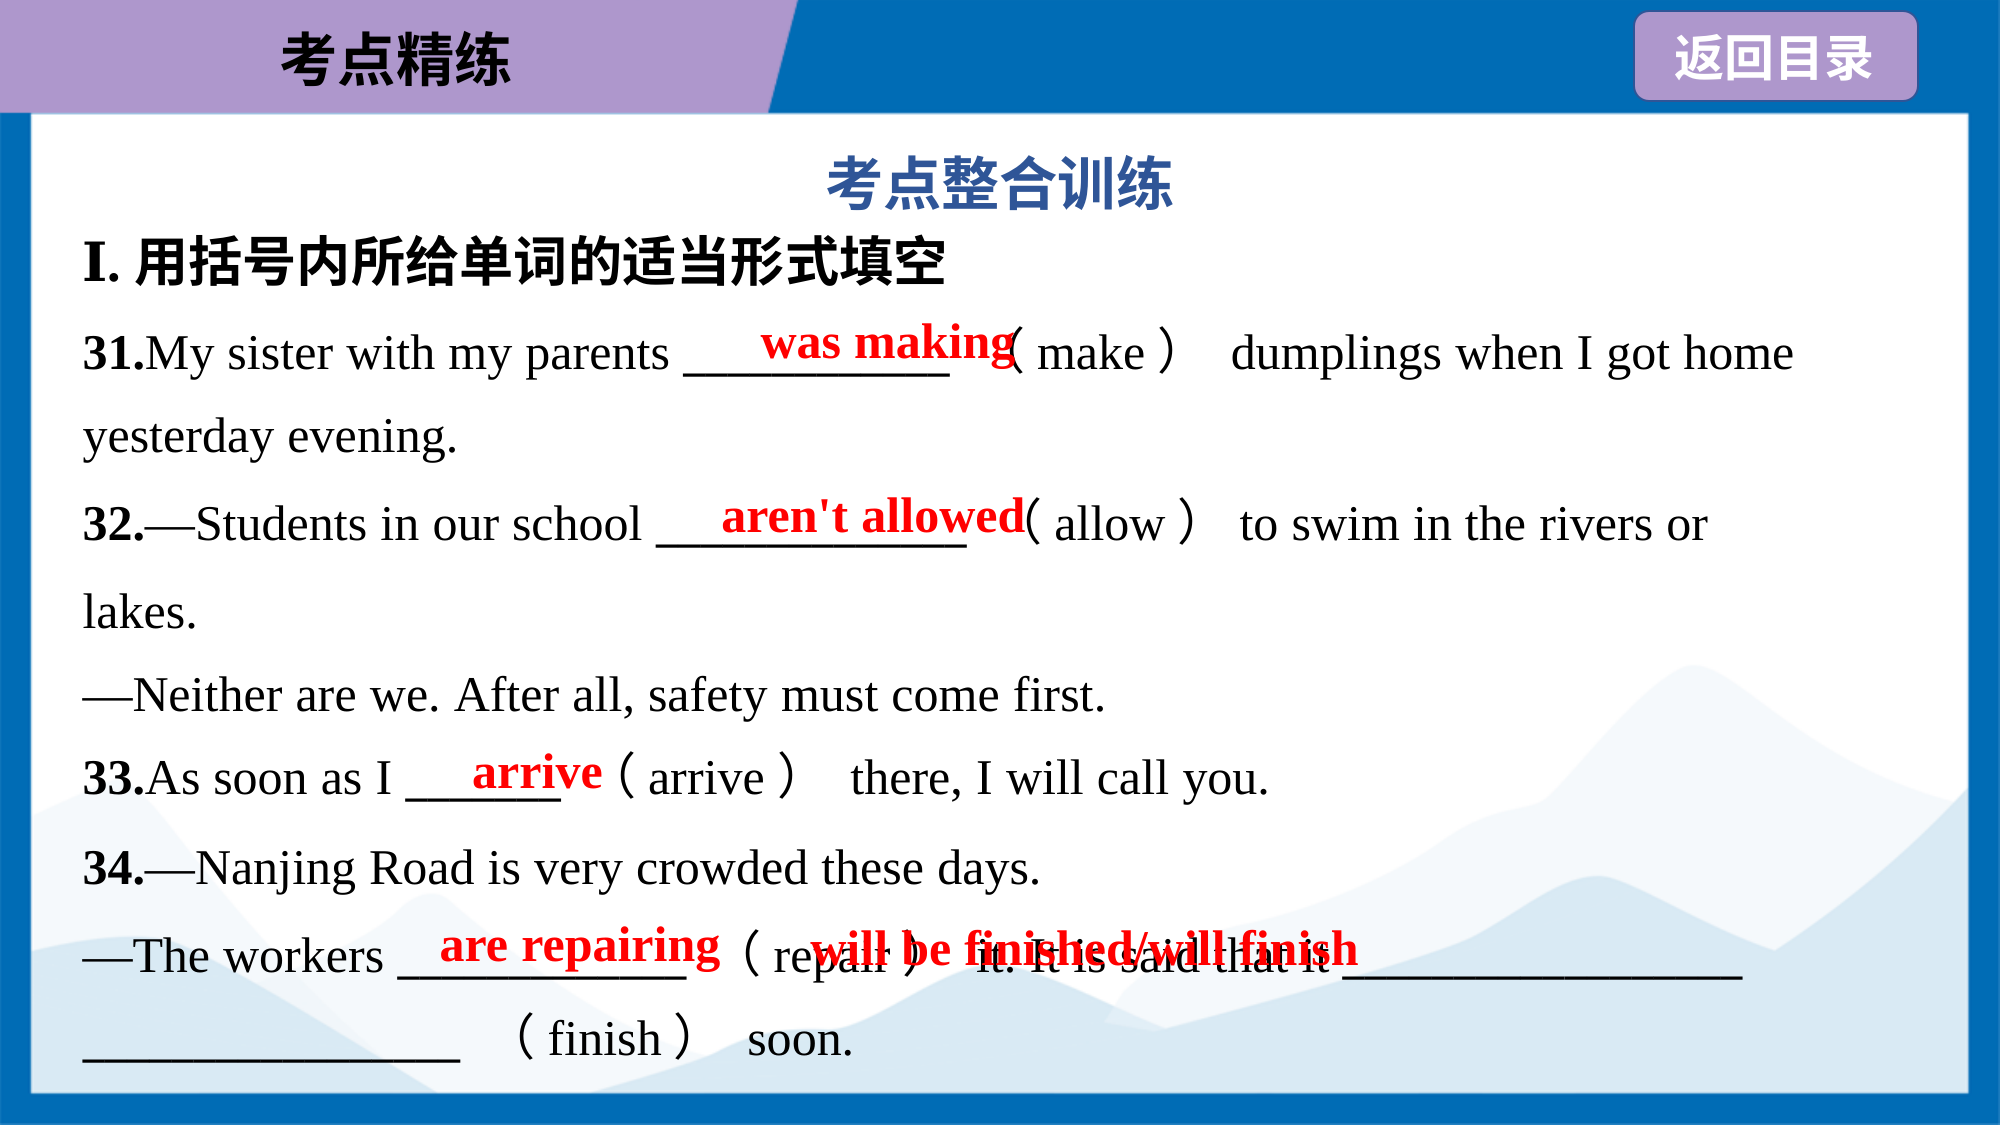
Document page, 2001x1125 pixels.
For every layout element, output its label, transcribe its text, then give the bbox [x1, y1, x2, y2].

text_box 34.—Nanjing Road is very crowded these days. —The workers _____________ （repair） it. It is said that it __________________ _________________ （finish） soon. [82, 1053, 1917, 1057]
text_box will be finished/will finish [82, 890, 1917, 1053]
text_box 33.As soon as I _______ （arrive） there, I will call you. [82, 721, 1917, 797]
text_box 32.—Students in our school ______________ （allow）to swim in the rivers or lakes. —Neither are we. After all, safety must come first. [82, 463, 1917, 713]
text_box Ⅰ.用括号内所给单词的适当形式填空 [82, 226, 1917, 291]
text_box was making [736, 285, 1040, 360]
picture [0, 0, 2000, 1125]
text_box 31.My sister with my parents ____________ （make） dumplings when I got home yesterday evening. [82, 291, 1917, 454]
text_box arrive [454, 713, 621, 791]
text_box 34.—Nanjing Road is very crowded these days. —The workers _____________ （repair） it. It is said that it __________________ _________________ （finish） soon. [82, 807, 1917, 890]
text_box 考点整合训练 [82, 146, 1917, 217]
text_box aren't allowed [697, 458, 1050, 534]
